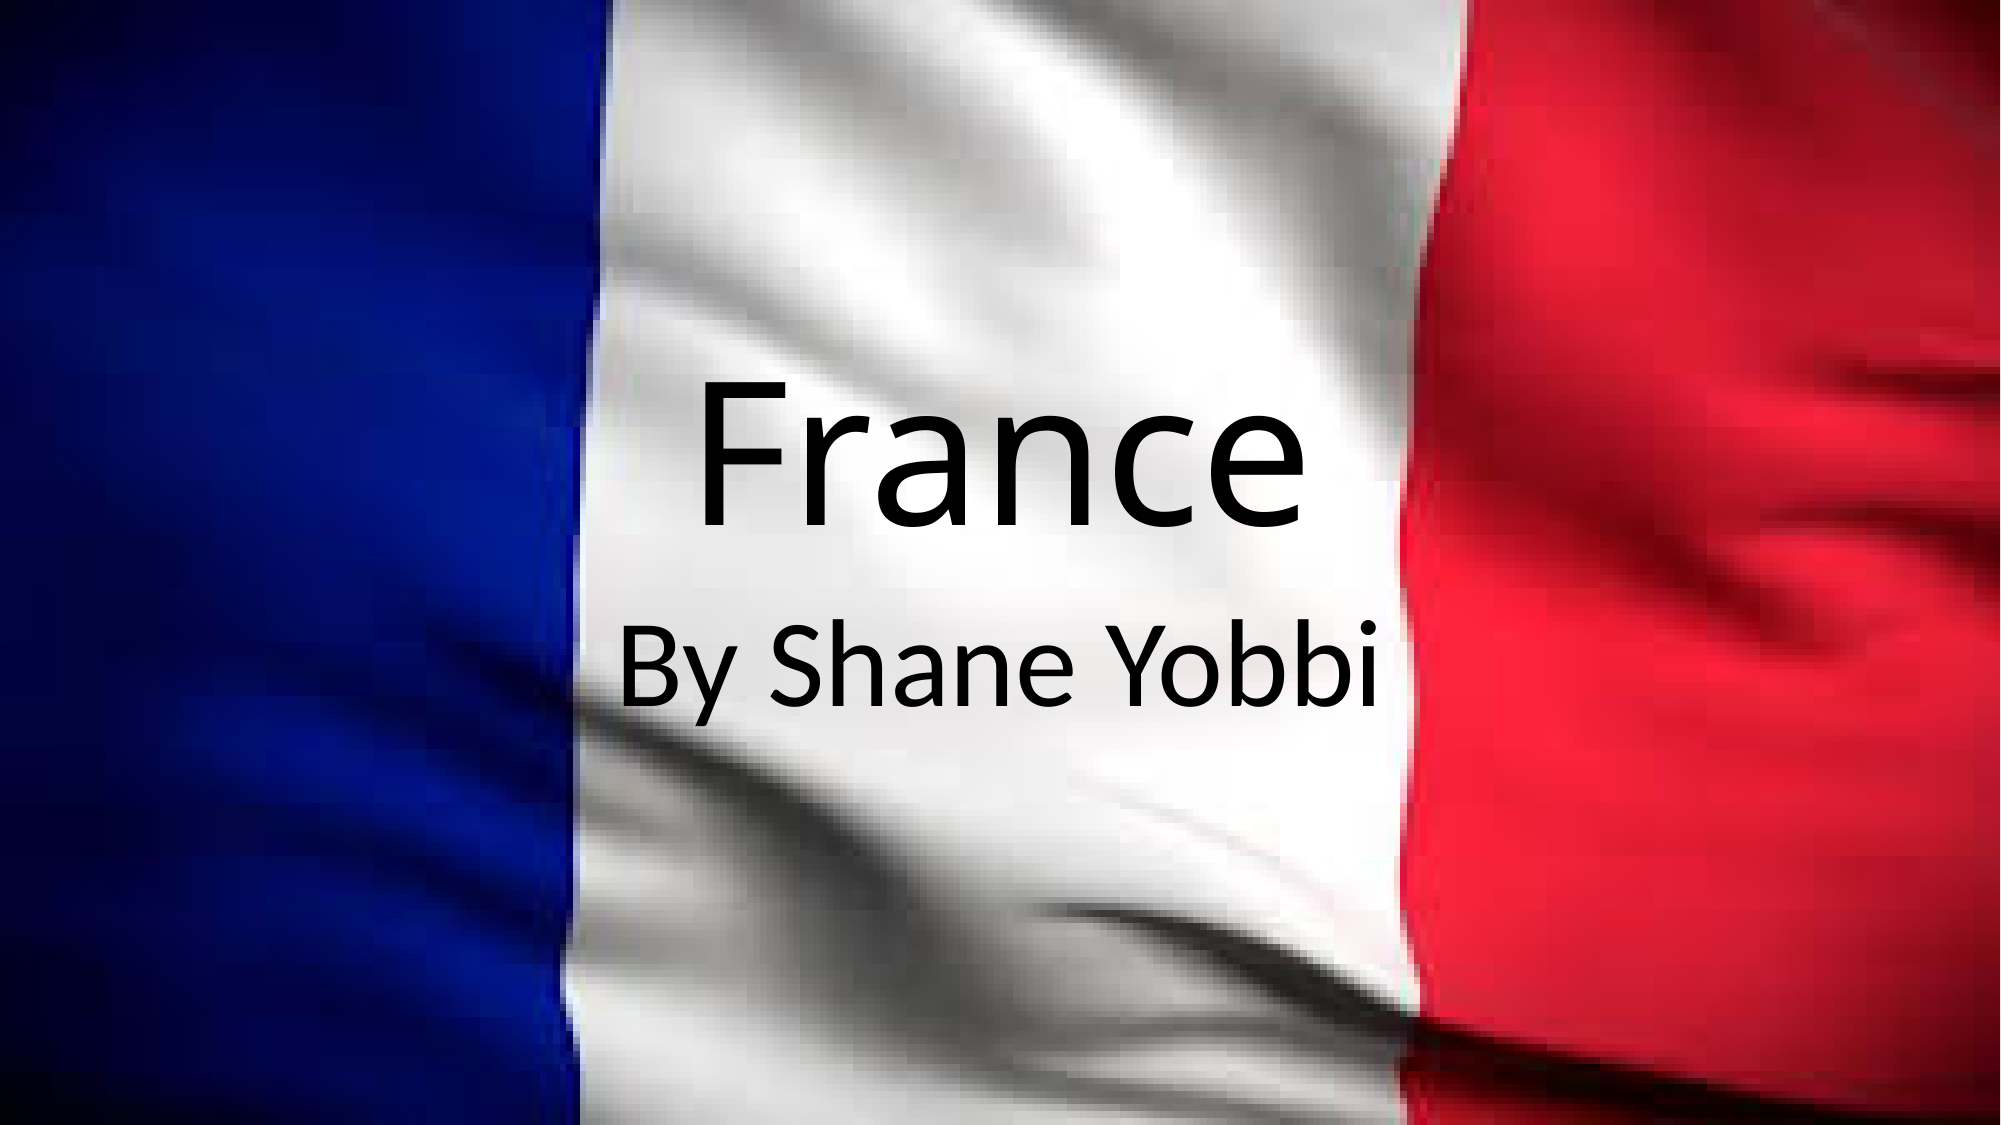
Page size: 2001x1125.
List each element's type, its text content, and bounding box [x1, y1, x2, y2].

subtitle By Shane Yobbi [249, 590, 1750, 863]
picture [0, 0, 2001, 1125]
title France [249, 184, 1750, 576]
